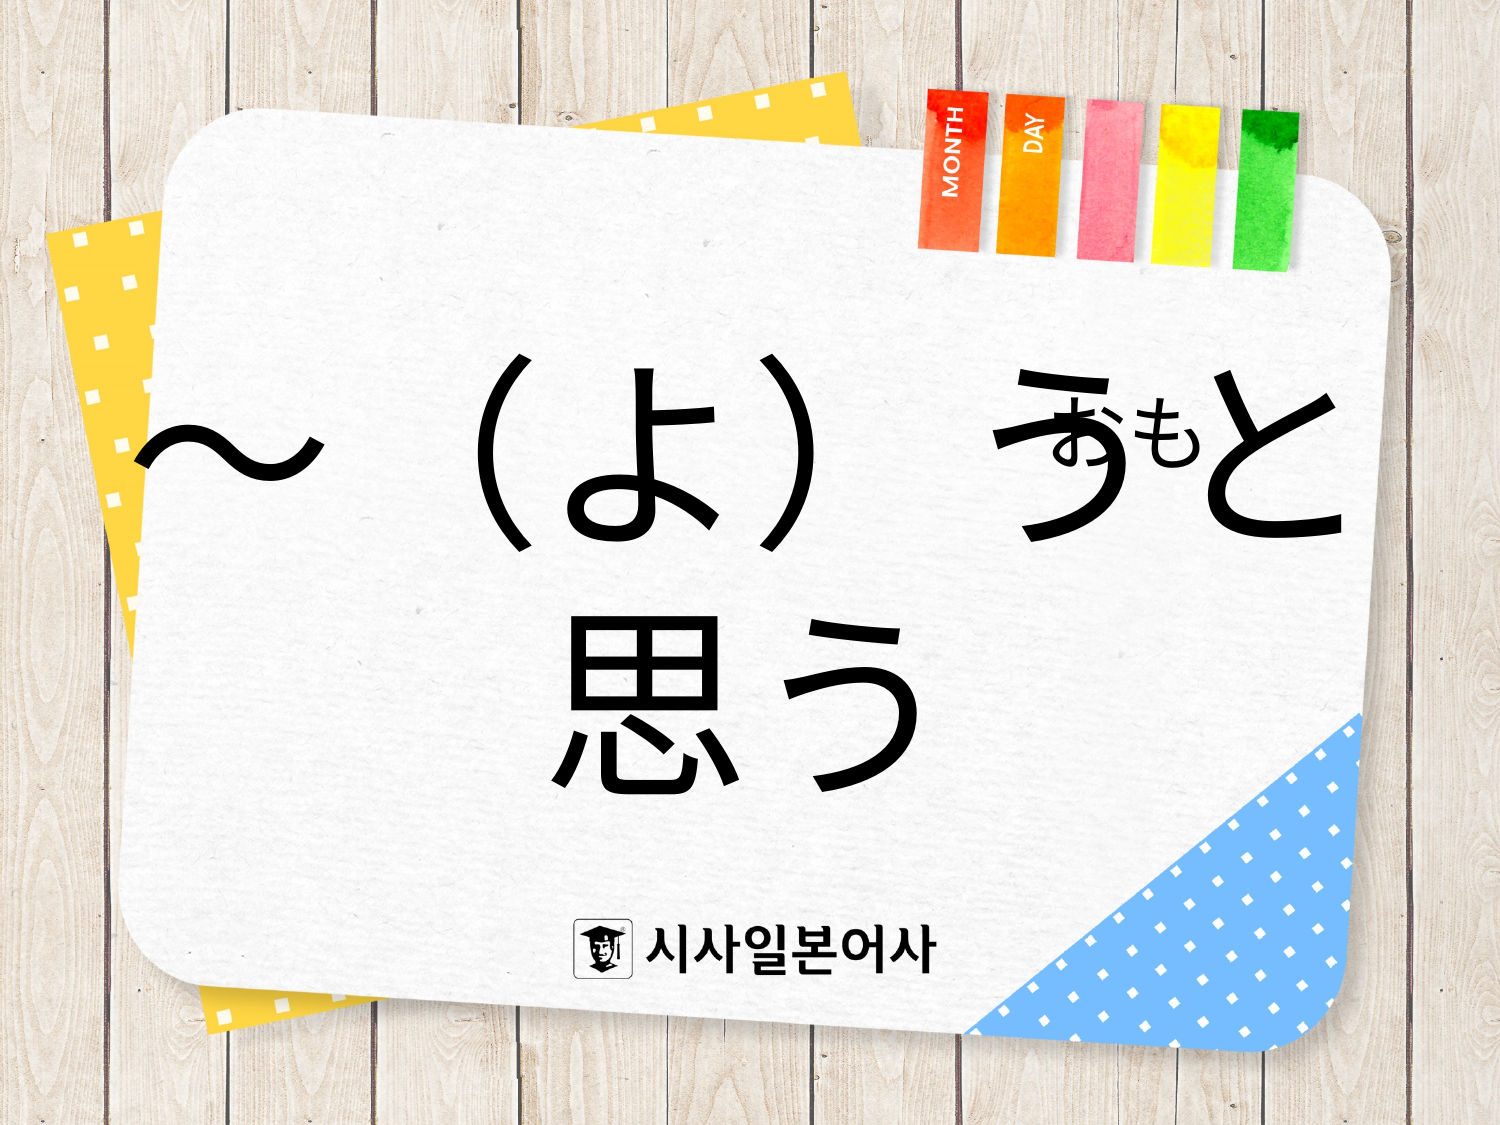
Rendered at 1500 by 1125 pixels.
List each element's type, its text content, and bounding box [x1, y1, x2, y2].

text_box おも [1029, 373, 1226, 489]
picture [0, 0, 1500, 1125]
title ～（よ）うと思う [75, 338, 1425, 811]
